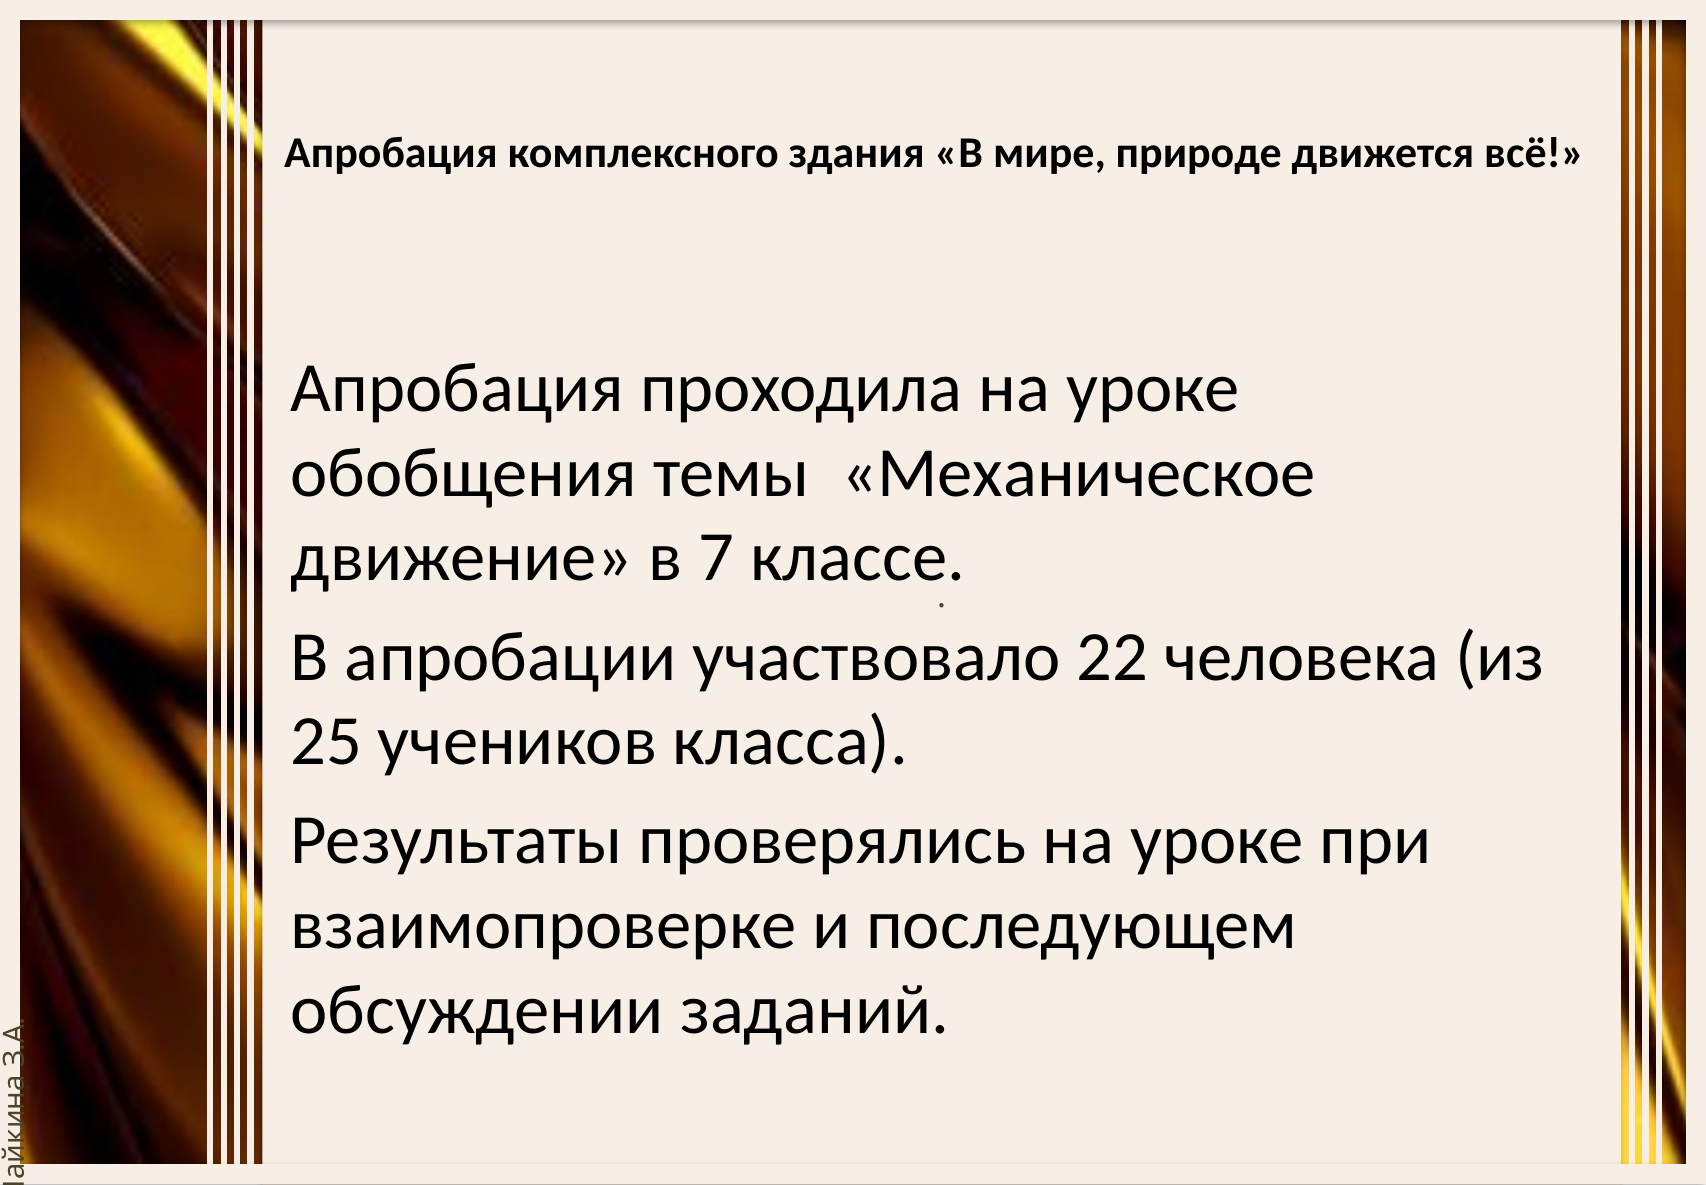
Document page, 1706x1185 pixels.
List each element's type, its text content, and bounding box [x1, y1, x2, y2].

picture [227, 20, 234, 1164]
title Апробация комплексного здания «В мире, природе движется всё!» [250, 107, 1621, 245]
picture [20, 20, 207, 1164]
picture [254, 20, 262, 107]
picture [254, 245, 262, 1164]
picture [1662, 20, 1686, 1164]
picture [213, 20, 221, 1164]
picture [1649, 20, 1656, 1164]
picture [1621, 20, 1629, 1164]
picture [1635, 20, 1642, 1164]
picture [240, 20, 247, 1164]
list Апробация проходила на уроке обобщения темы «Механическое движение» в 7 классе. В апробации участвовало 22 человека (из 25 учеников класса). Результаты проверялись на уроке при взаимопроверке и последующем обсуждении заданий. [274, 332, 1621, 1058]
